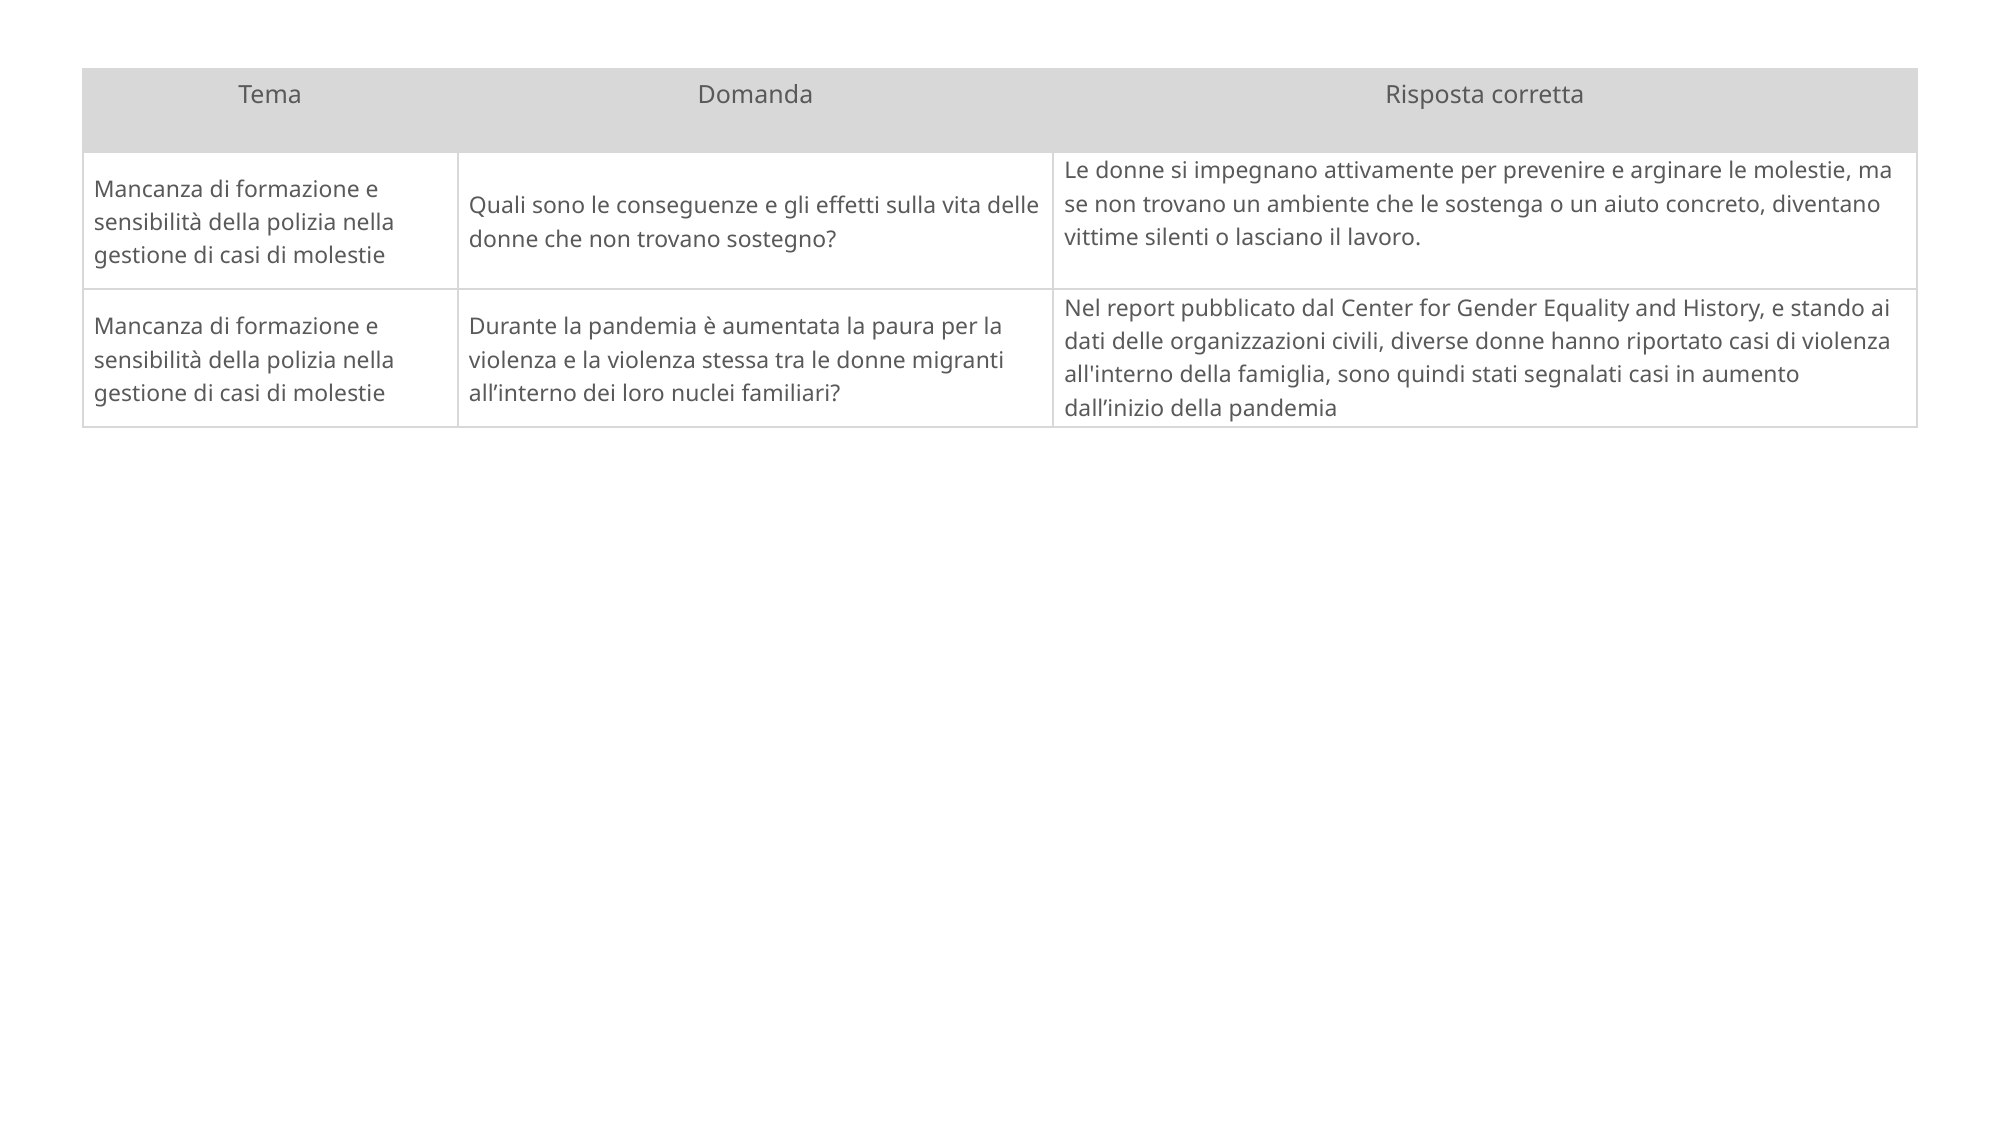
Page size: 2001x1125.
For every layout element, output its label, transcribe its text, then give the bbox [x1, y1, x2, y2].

table_header Tema [84, 70, 457, 151]
table_header Domanda [459, 70, 1052, 151]
table_cell Mancanza di formazione e sensibilità della polizia nella gestione di casi di molestie [84, 290, 457, 426]
table_header Risposta corretta [1054, 70, 1916, 151]
table_cell Nel report pubblicato dal Center for Gender Equality and History, e stando ai dati delle organizzazioni civili, diverse donne hanno riportato casi di violenza all'interno della famiglia, sono quindi stati segnalati casi in aumento dall’inizio della pandemia [1054, 290, 1916, 426]
table_cell Durante la pandemia è aumentata la paura per la violenza e la violenza stessa tra le donne migranti all’interno dei loro nuclei familiari? [459, 290, 1052, 426]
table_cell Mancanza di formazione e sensibilità della polizia nella gestione di casi di molestie [84, 153, 457, 288]
table_cell Quali sono le conseguenze e gli effetti sulla vita delle donne che non trovano sostegno? [459, 153, 1052, 288]
table_cell Le donne si impegnano attivamente per prevenire e arginare le molestie, ma se non trovano un ambiente che le sostenga o un aiuto concreto, diventano vittime silenti o lasciano il lavoro. [1054, 153, 1916, 288]
